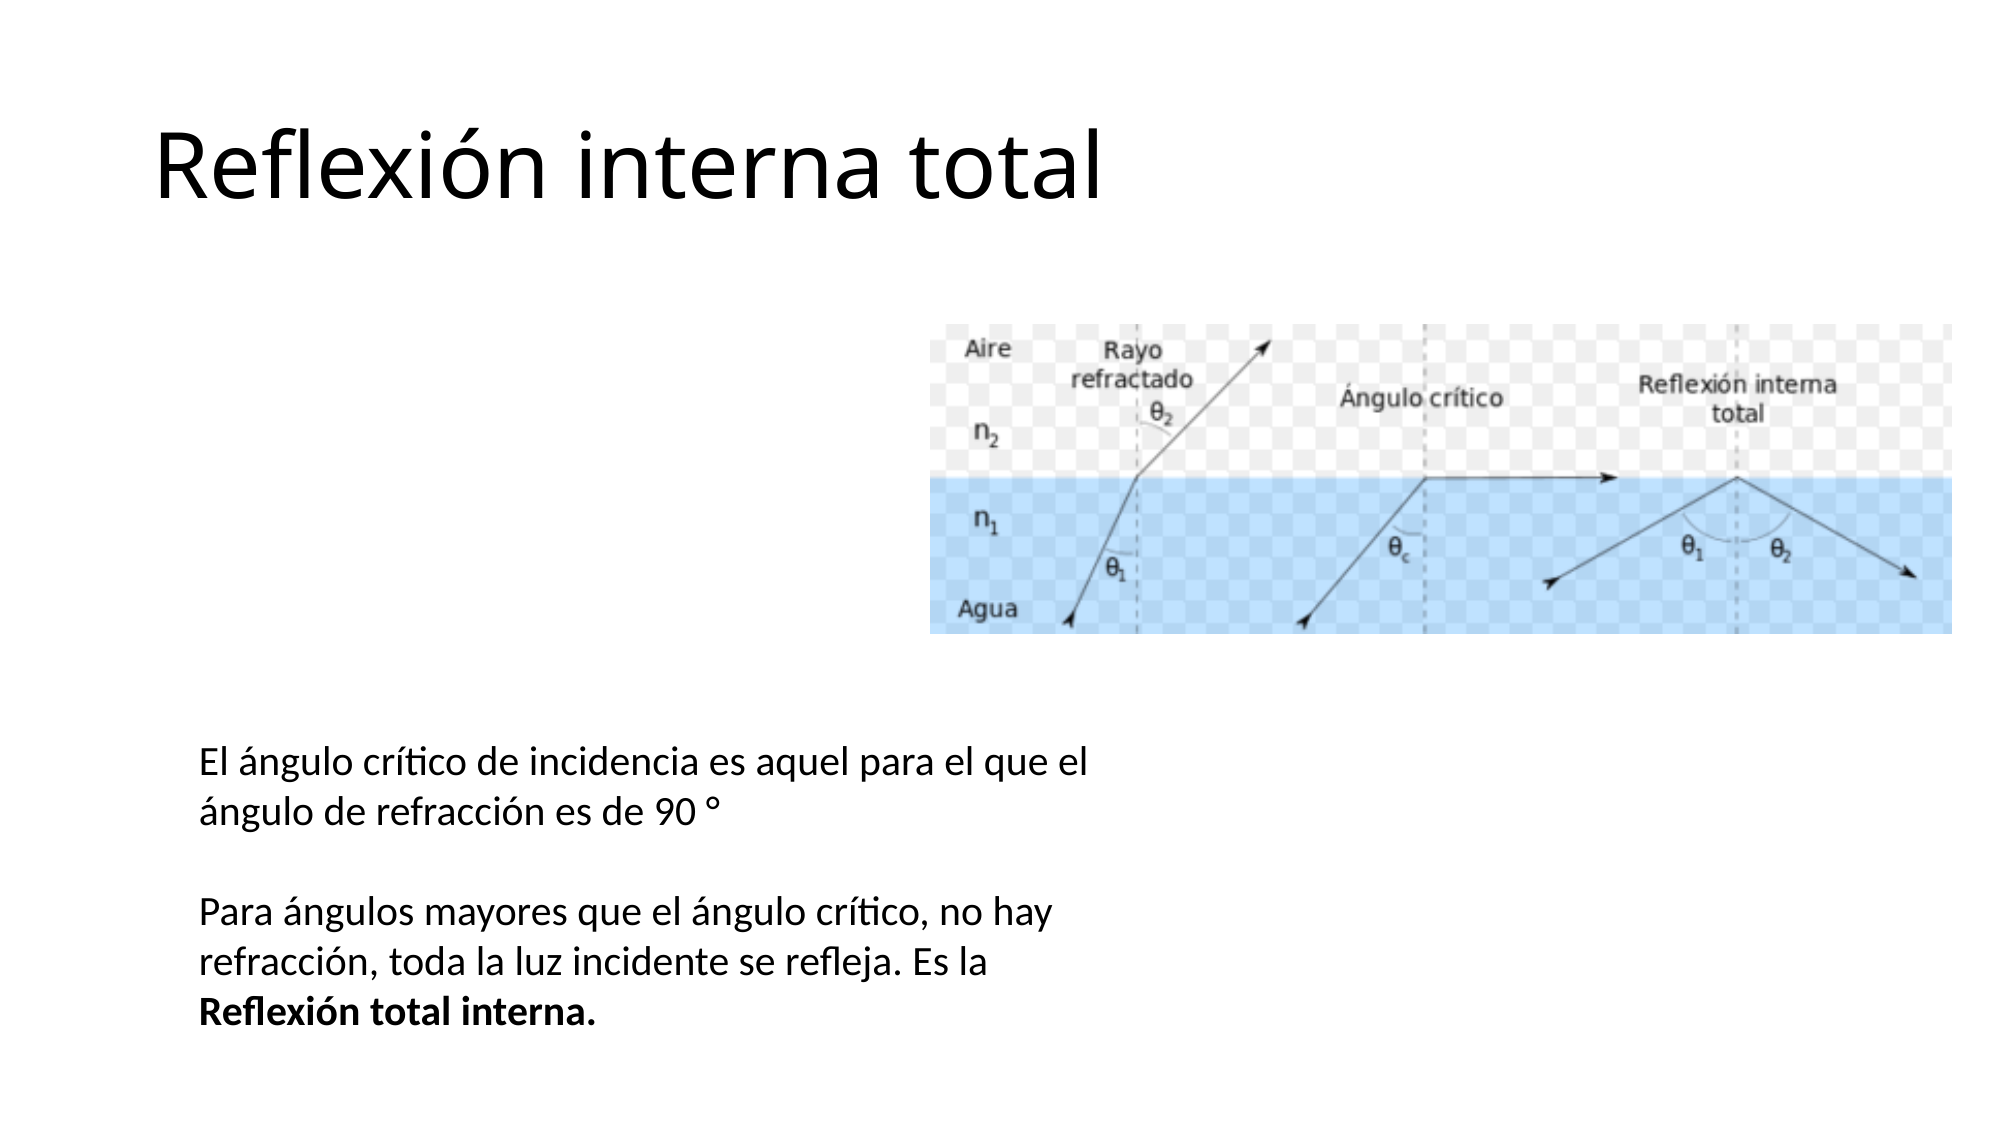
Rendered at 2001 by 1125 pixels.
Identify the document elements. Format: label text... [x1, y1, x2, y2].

title Reflexión interna total [137, 59, 1863, 278]
text_box El ángulo crítico de incidencia es aquel para el que el ángulo de refracción es de 90 ° Para ángulos mayores que el ángulo crítico, no hay refracción, toda la luz incidente se refleja. Es la Reflexión total interna. [184, 681, 1158, 1042]
picture [930, 324, 1952, 634]
